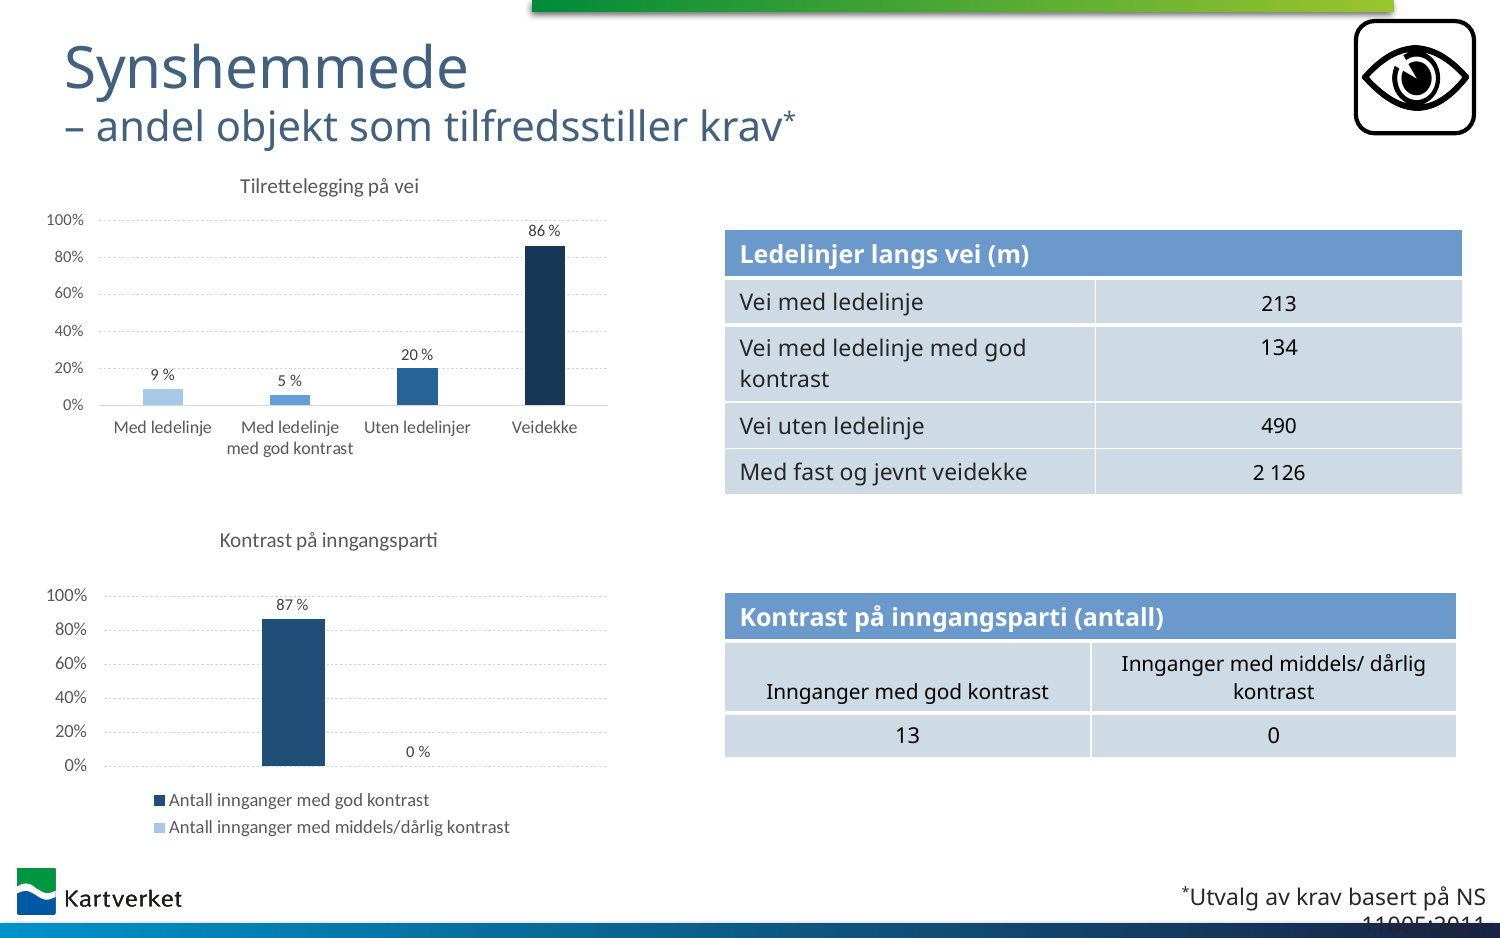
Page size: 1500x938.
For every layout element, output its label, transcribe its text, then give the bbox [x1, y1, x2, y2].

picture [41, 166, 618, 492]
table_cell 490 [1096, 403, 1462, 448]
text_box *Utvalg av krav basert på NS 11005:2011 [1068, 873, 1500, 938]
picture [41, 520, 617, 846]
text_box Synshemmede – andel objekt som tilfredsstiller krav* [49, 24, 1431, 158]
table_cell Vei med ledelinje [725, 280, 1095, 323]
table_cell 134 [1096, 327, 1462, 401]
table_cell Vei med ledelinje med god kontrast [725, 327, 1095, 401]
table_cell 13 [725, 715, 1090, 757]
table_cell 0 [1092, 715, 1456, 757]
table_cell Med fast og jevnt veidekke [725, 449, 1095, 494]
table_header Ledelinjer langs vei (m) [725, 230, 1462, 276]
table_cell Vei uten ledelinje [725, 403, 1095, 448]
table_cell Innganger med god kontrast [725, 643, 1090, 711]
table_header Kontrast på inngangsparti (antall) [725, 593, 1456, 639]
table_cell 2 126 [1096, 449, 1462, 494]
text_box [1355, 20, 1475, 134]
table_cell 213 [1096, 280, 1462, 323]
table_cell Innganger med middels/ dårlig kontrast [1092, 643, 1456, 711]
